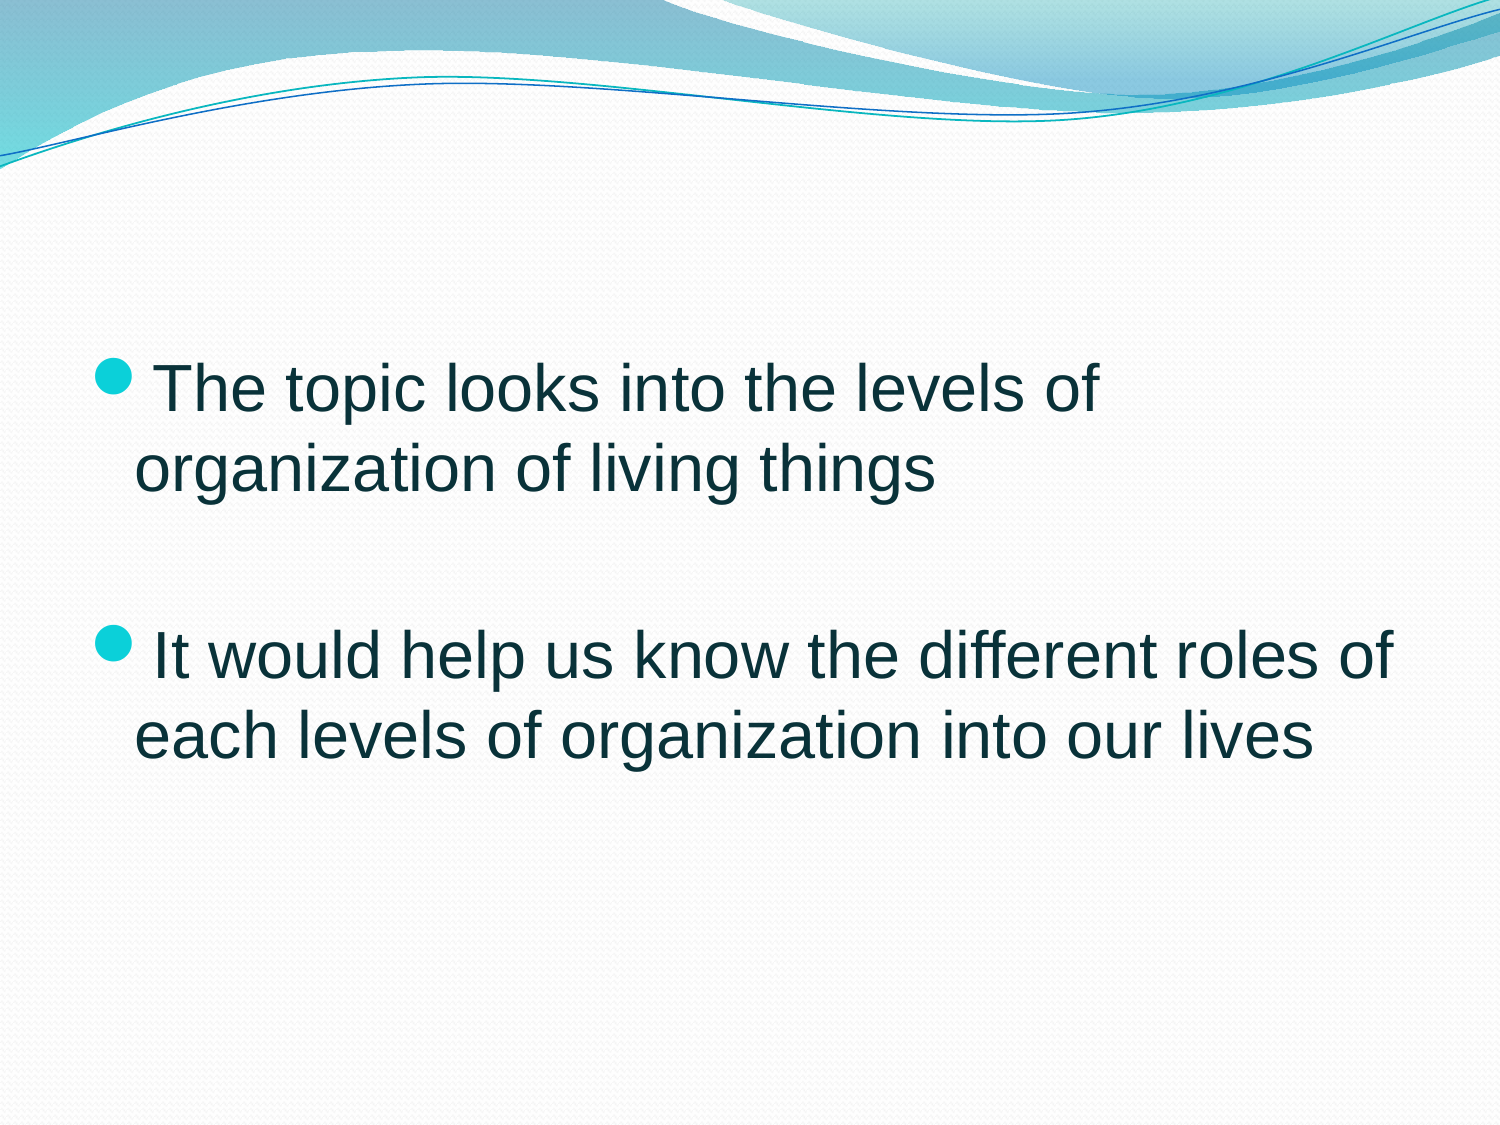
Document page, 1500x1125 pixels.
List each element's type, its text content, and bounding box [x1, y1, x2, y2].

list The topic looks into the levels of organization of living things It would help us know the different roles of each levels of organization into our lives [75, 337, 1425, 1013]
